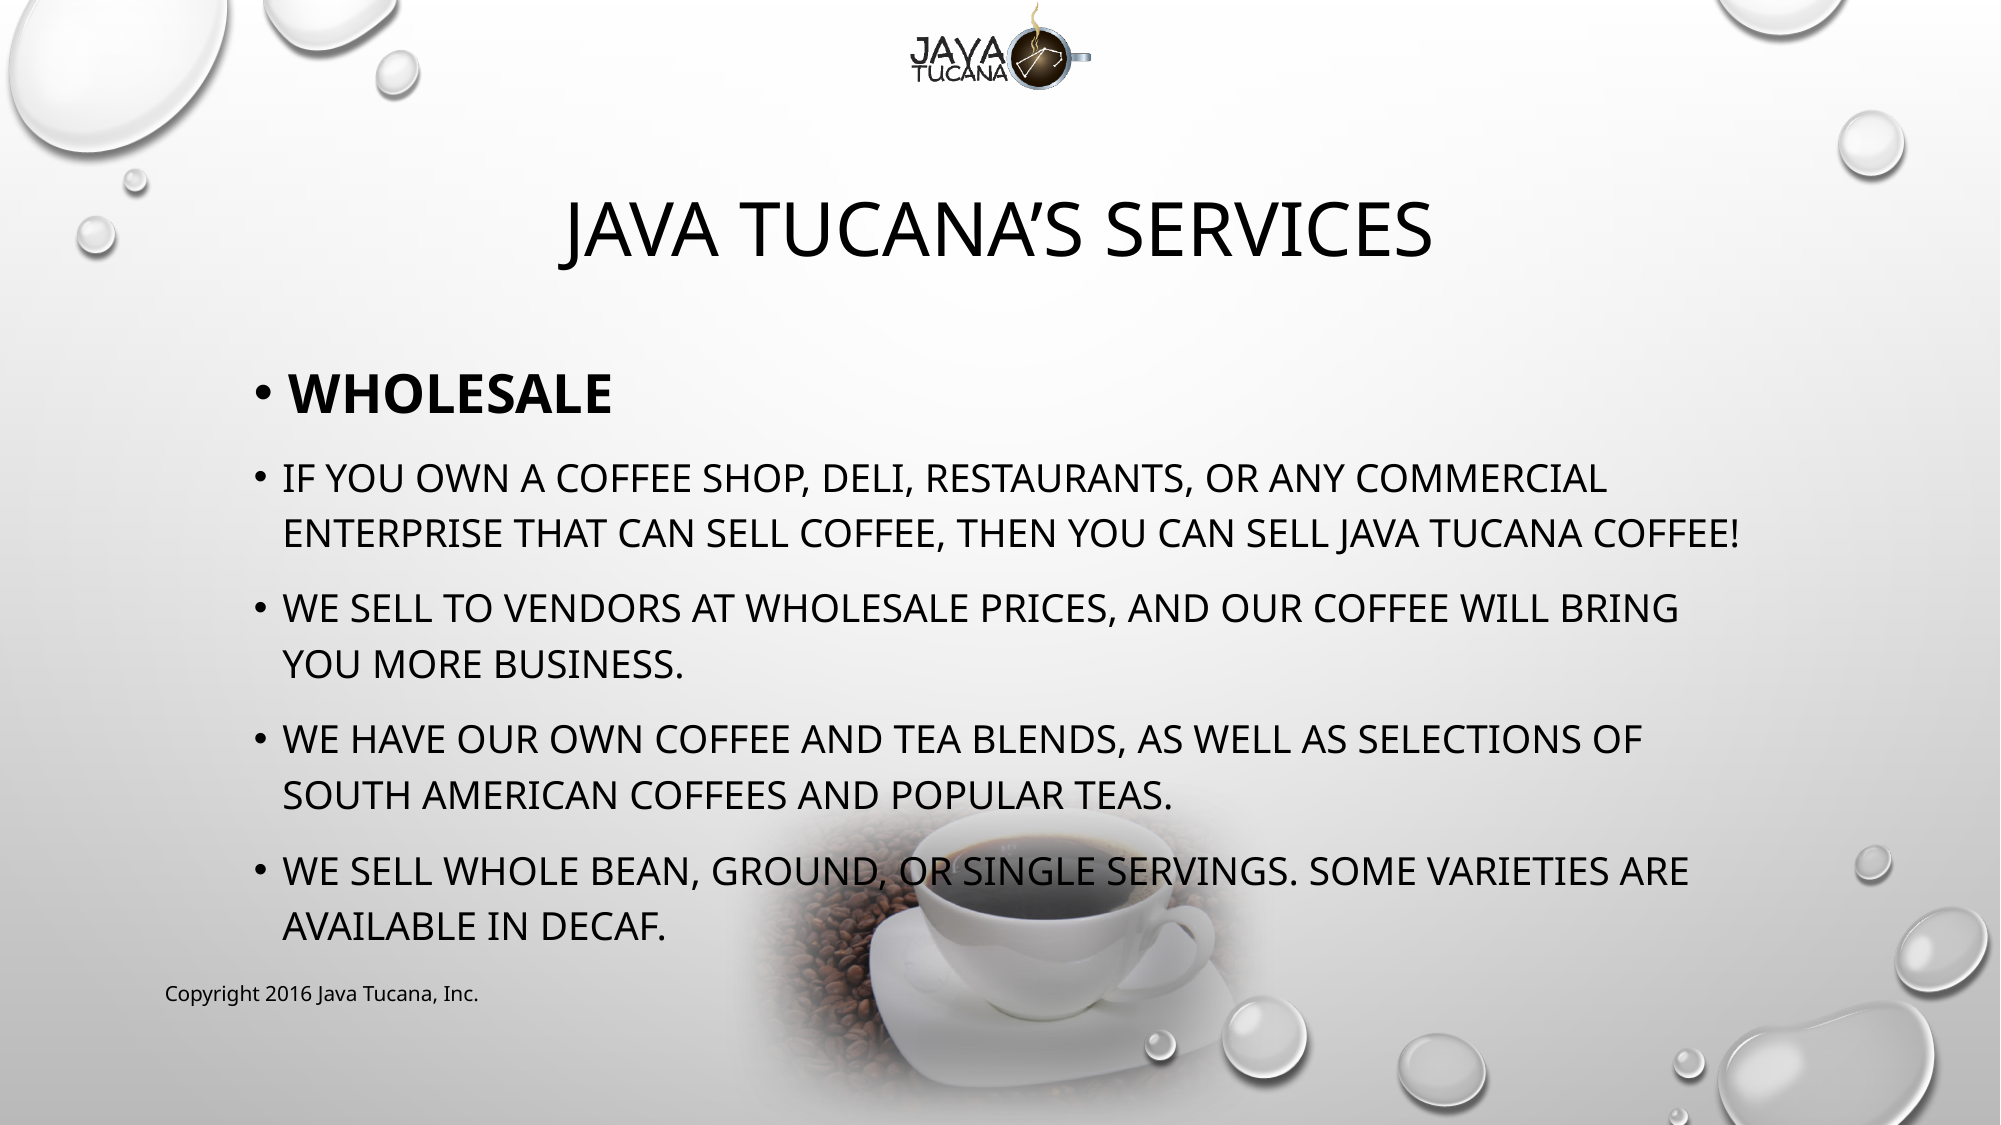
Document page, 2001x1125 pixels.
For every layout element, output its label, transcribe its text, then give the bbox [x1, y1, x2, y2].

title Java Tucana’s Services [149, 101, 1851, 364]
footer Copyright 2016 Java Tucana, Inc. [149, 965, 1245, 1025]
list Wholesale If you own a coffee shop, deli, restaurants, or any commercial enterprise that can sell coffee, then you can sell Java Tucana coffee! We sell to vendors at wholesale prices, and our coffee will bring you more business. We have our own coffee and tea blends, as well as selections of South American coffees and popular teas. We sell whole bean, ground, or single servings. Some varieties are available in decaf. [238, 339, 1772, 1000]
picture [0, 0, 2000, 1125]
